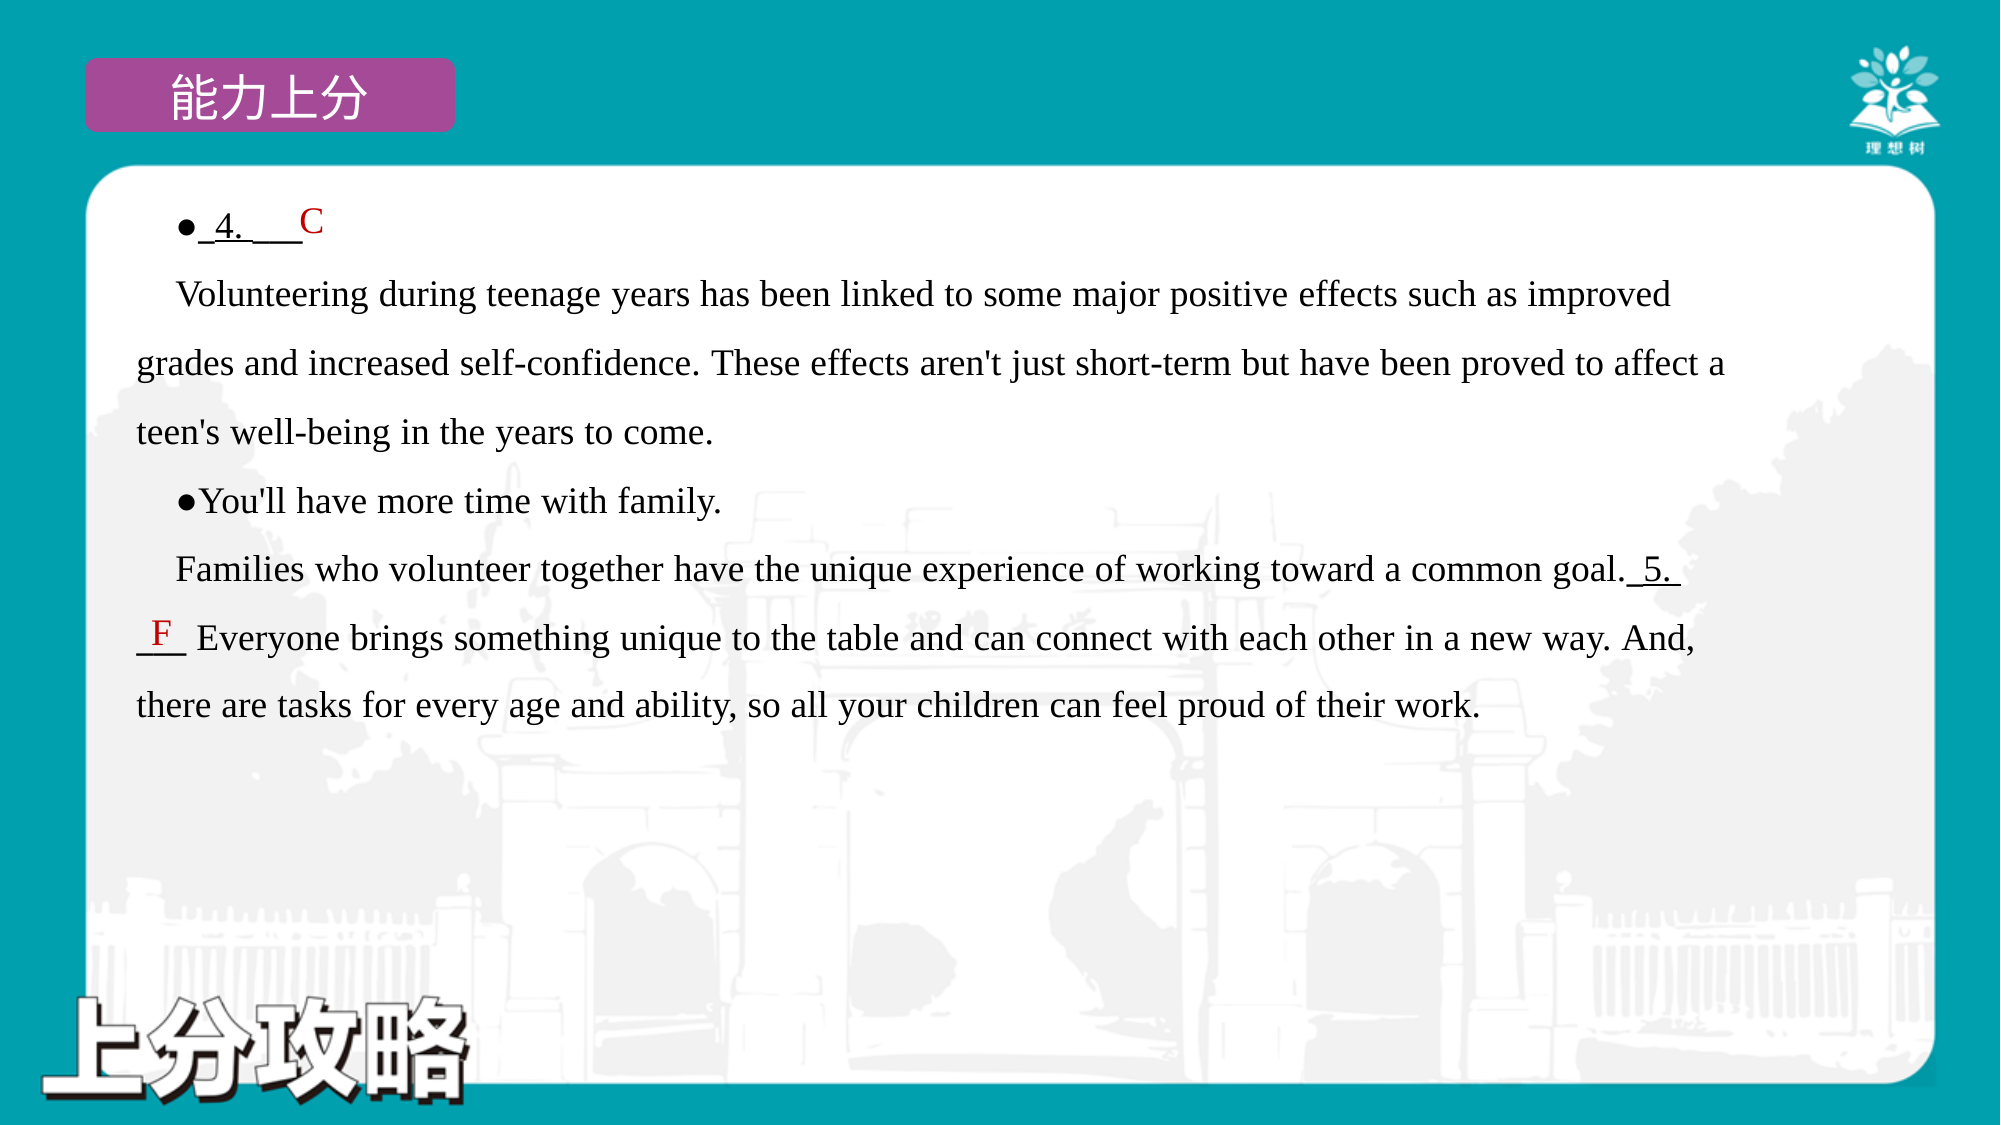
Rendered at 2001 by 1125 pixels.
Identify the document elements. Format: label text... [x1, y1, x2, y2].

text_box ●_4. ___ Volunteering during teenage years has been linked to some major positive effects such as improved grades and increased self-confidence. These effects aren't just short-term but have been proved to affect a teen's well-being in the years to come. ●You'll have more time with family. Families who volunteer together have the unique experience of working toward a common goal._5. ___ Everyone brings something unique to the table and can connect with each other in a new way. And, there are tasks for every age and ability, so all your children can feel proud of their work.#3.5.1 [136, 176, 1865, 717]
text_box C [285, 172, 339, 234]
picture [0, 0, 2000, 1125]
text_box F [137, 584, 186, 646]
